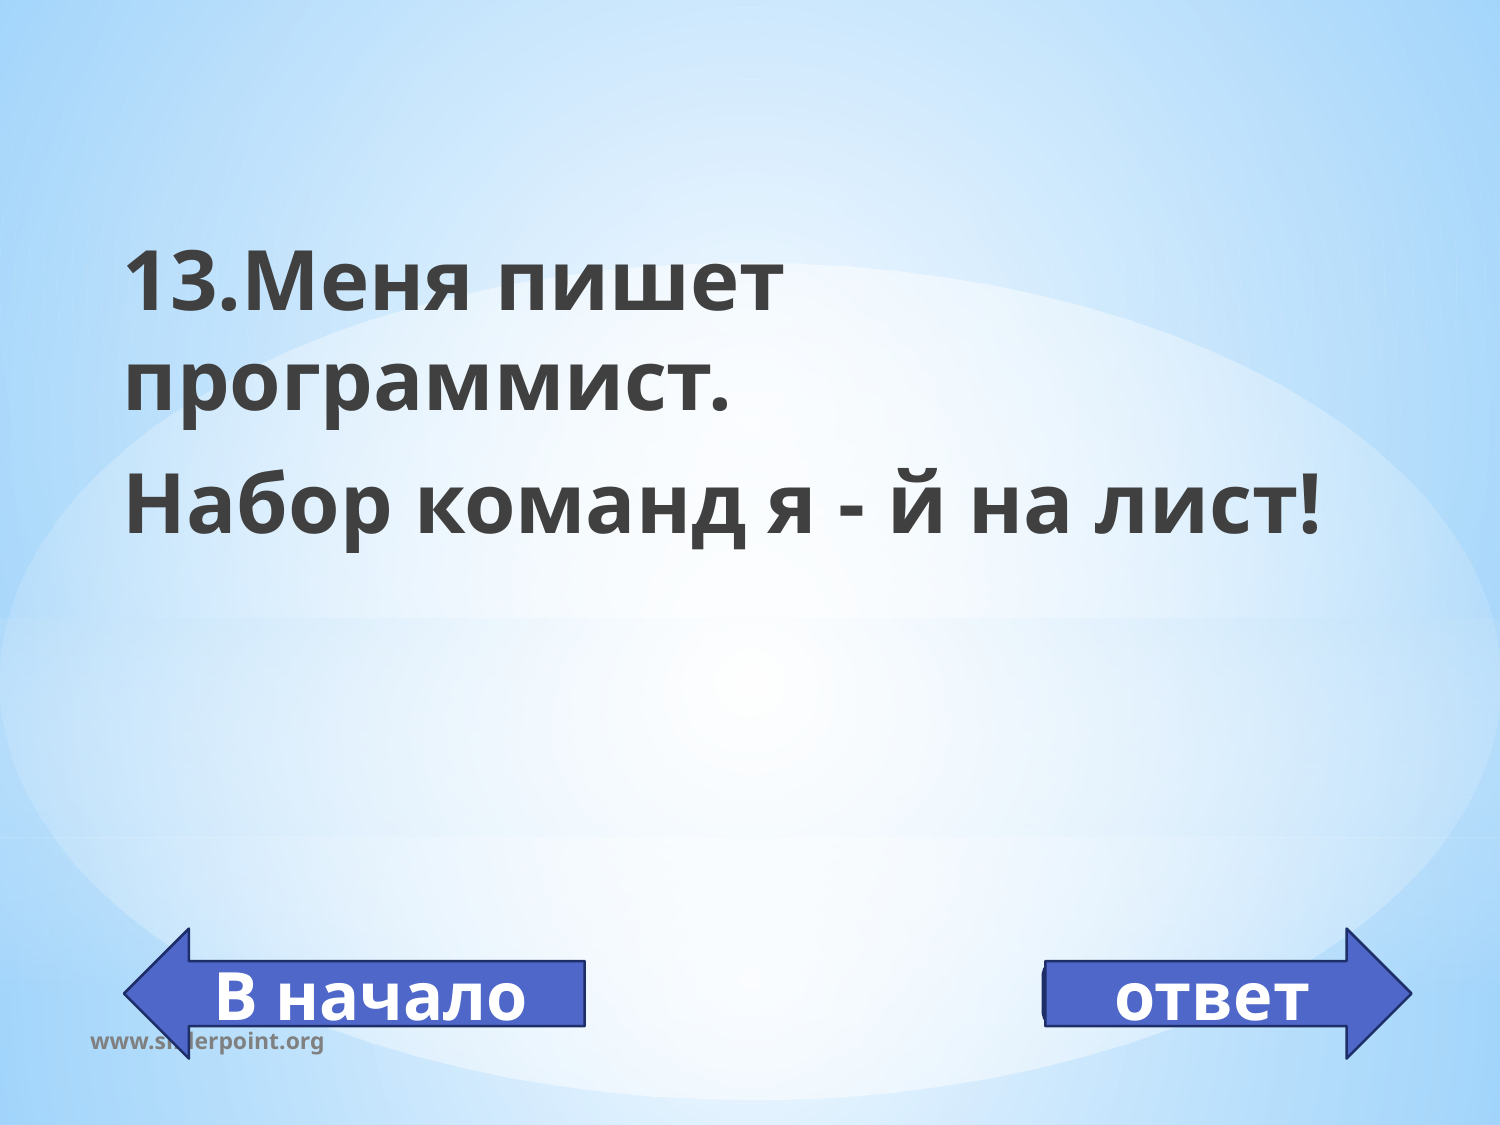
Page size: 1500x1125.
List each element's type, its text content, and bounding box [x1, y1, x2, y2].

text_box [1040, 927, 1412, 1060]
text_box В начало [123, 927, 586, 1012]
footer www.sliderpoint.org [75, 1012, 625, 1073]
list 13.Меня пишет программист. Набор команд я - й на лист! [100, 219, 1388, 790]
